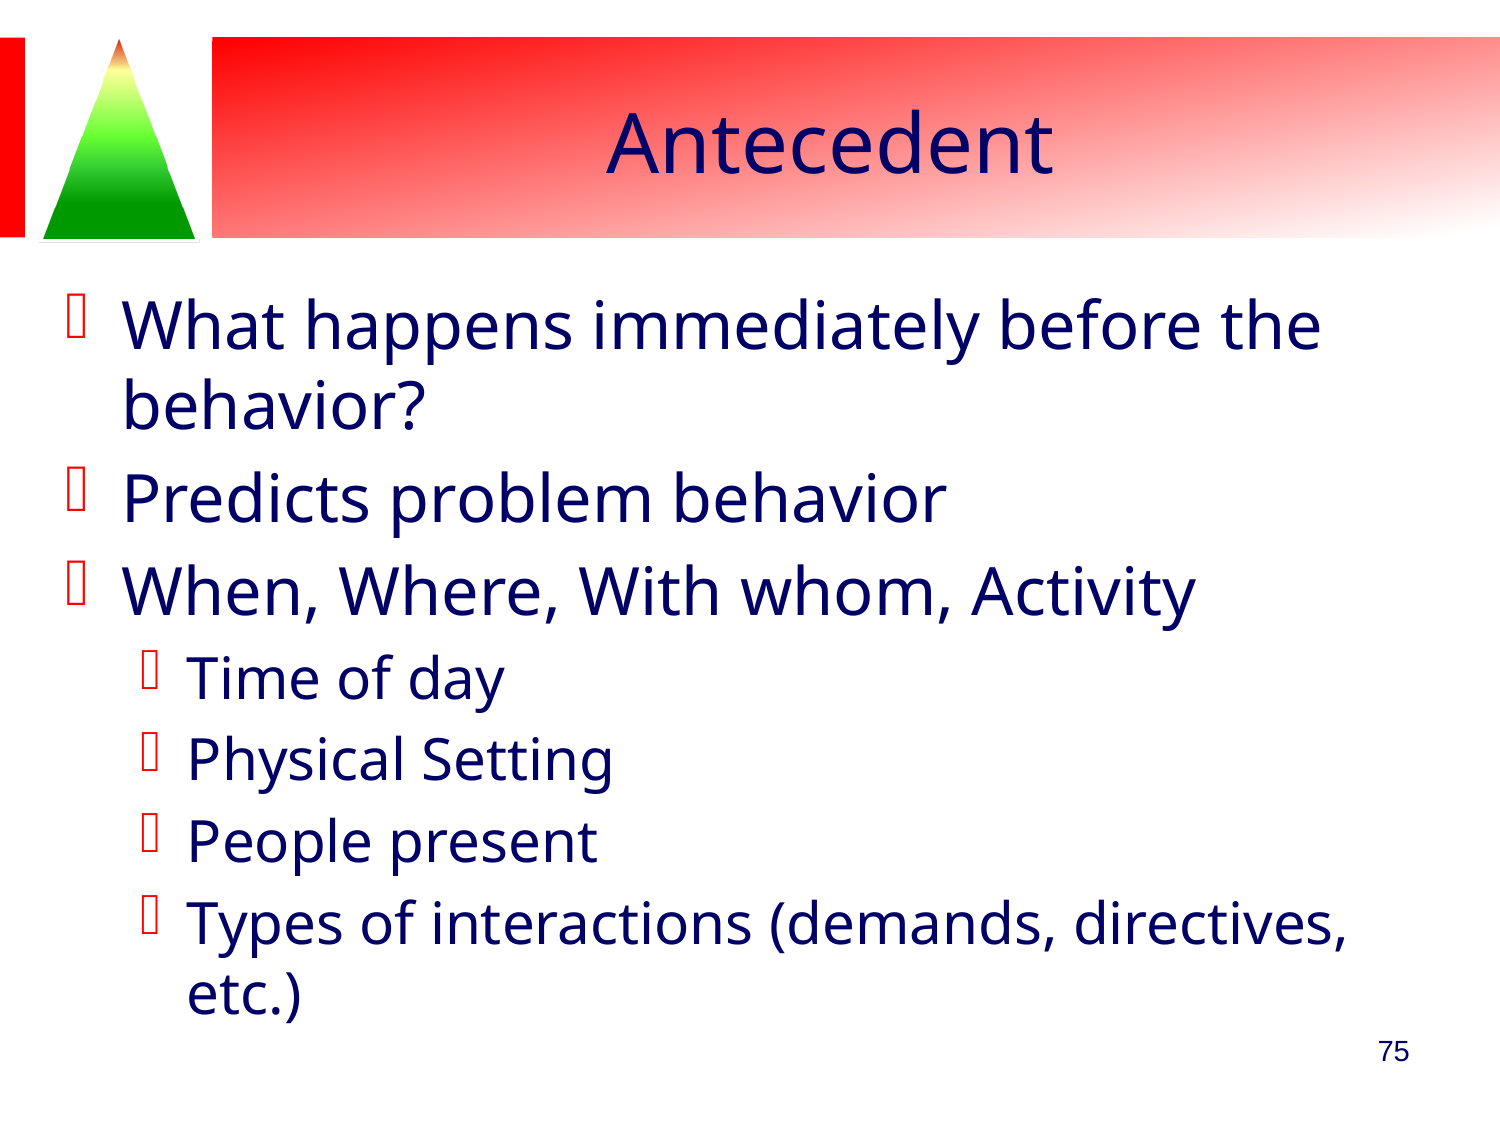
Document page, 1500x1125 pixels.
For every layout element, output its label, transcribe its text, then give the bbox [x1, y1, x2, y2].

title Antecedent [237, 37, 1426, 243]
list What happens immediately before the behavior? Predicts problem behavior When, Where, With whom, Activity Time of day Physical Setting People present Types of interactions (demands, directives, etc.) [49, 274, 1426, 968]
slide_number 75 [1074, 1024, 1426, 1103]
picture [37, 30, 200, 243]
